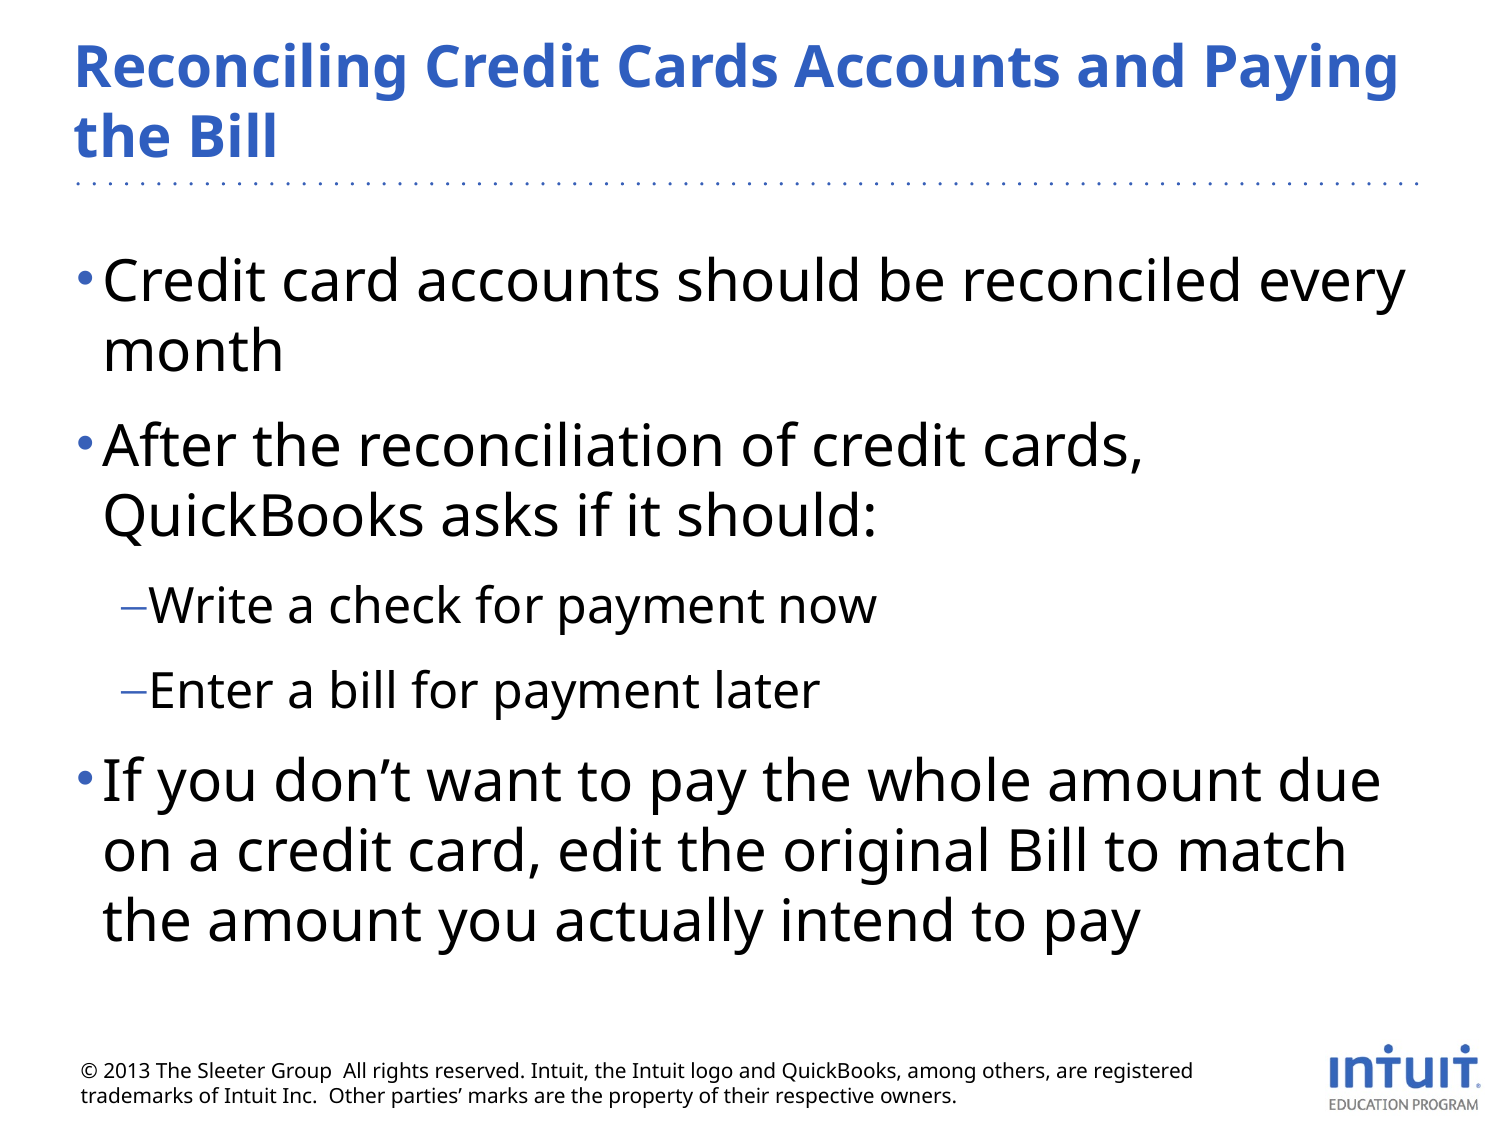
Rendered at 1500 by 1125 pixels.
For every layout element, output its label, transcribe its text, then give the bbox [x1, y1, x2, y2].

picture [1325, 1039, 1485, 1116]
title Reconciling Credit Cards Accounts and Paying the Bill [73, 62, 1424, 169]
list Credit card accounts should be reconciled every month After the reconciliation of credit cards, QuickBooks asks if it should: Write a check for payment now Enter a bill for payment later If you don’t want to pay the whole amount due on a credit card, edit the original Bill to match the amount you actually intend to pay [75, 235, 1424, 1012]
